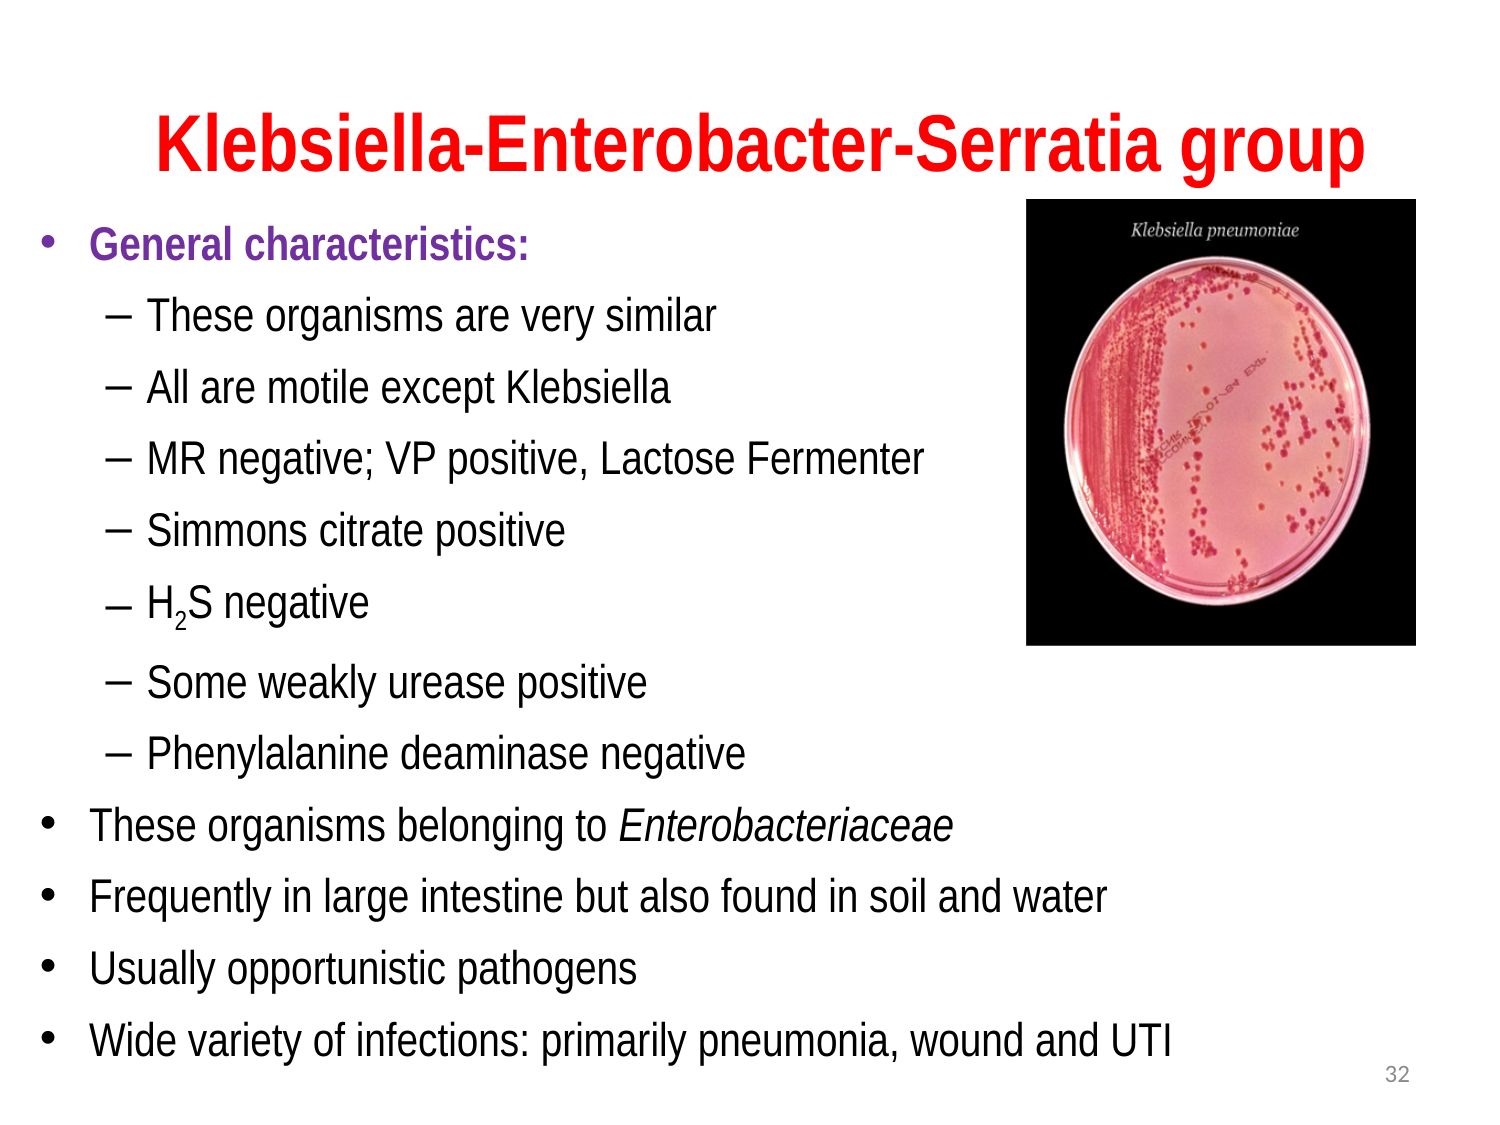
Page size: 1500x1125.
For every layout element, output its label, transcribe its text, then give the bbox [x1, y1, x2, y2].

picture [1024, 199, 1416, 648]
footer [512, 1042, 988, 1103]
slide_number 32 [1074, 1042, 1425, 1103]
list General characteristics: These organisms are very similar All are motile except Klebsiella MR negative; VP positive, Lactose Fermenter Simmons citrate positive H2S negative Some weakly urease positive Phenylalanine deaminase negative These organisms belonging to Enterobacteriaceae Frequently in large intestine but also found in soil and water Usually opportunistic pathogens Wide variety of infections: primarily pneumonia, wound and UTI [24, 200, 1467, 1075]
title Klebsiella-Enterobacter-Serratia group [75, 45, 1450, 200]
